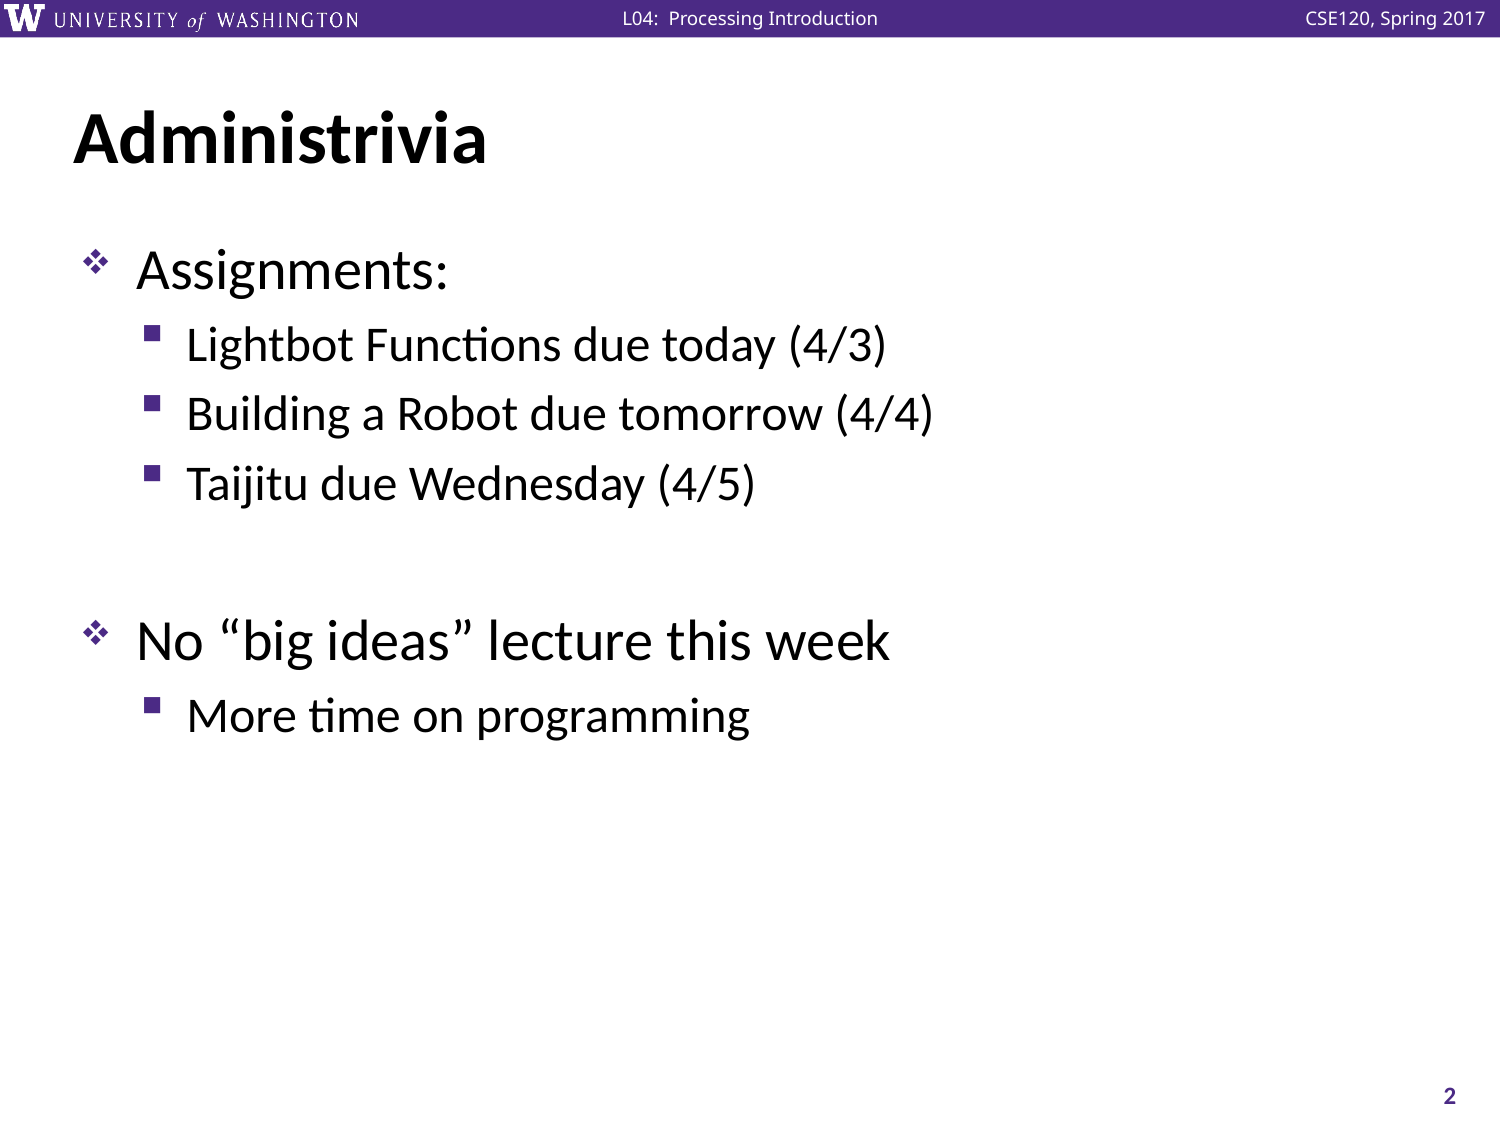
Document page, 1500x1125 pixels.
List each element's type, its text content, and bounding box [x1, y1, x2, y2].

list Assignments: Lightbot Functions due today (4/3) Building a Robot due tomorrow (4/4) Taijitu due Wednesday (4/5) No “big ideas” lecture this week More time on programming [64, 223, 1438, 1040]
title Administrivia [58, 71, 1438, 197]
slide_number 2 [1400, 1065, 1500, 1125]
picture [4, 4, 358, 32]
